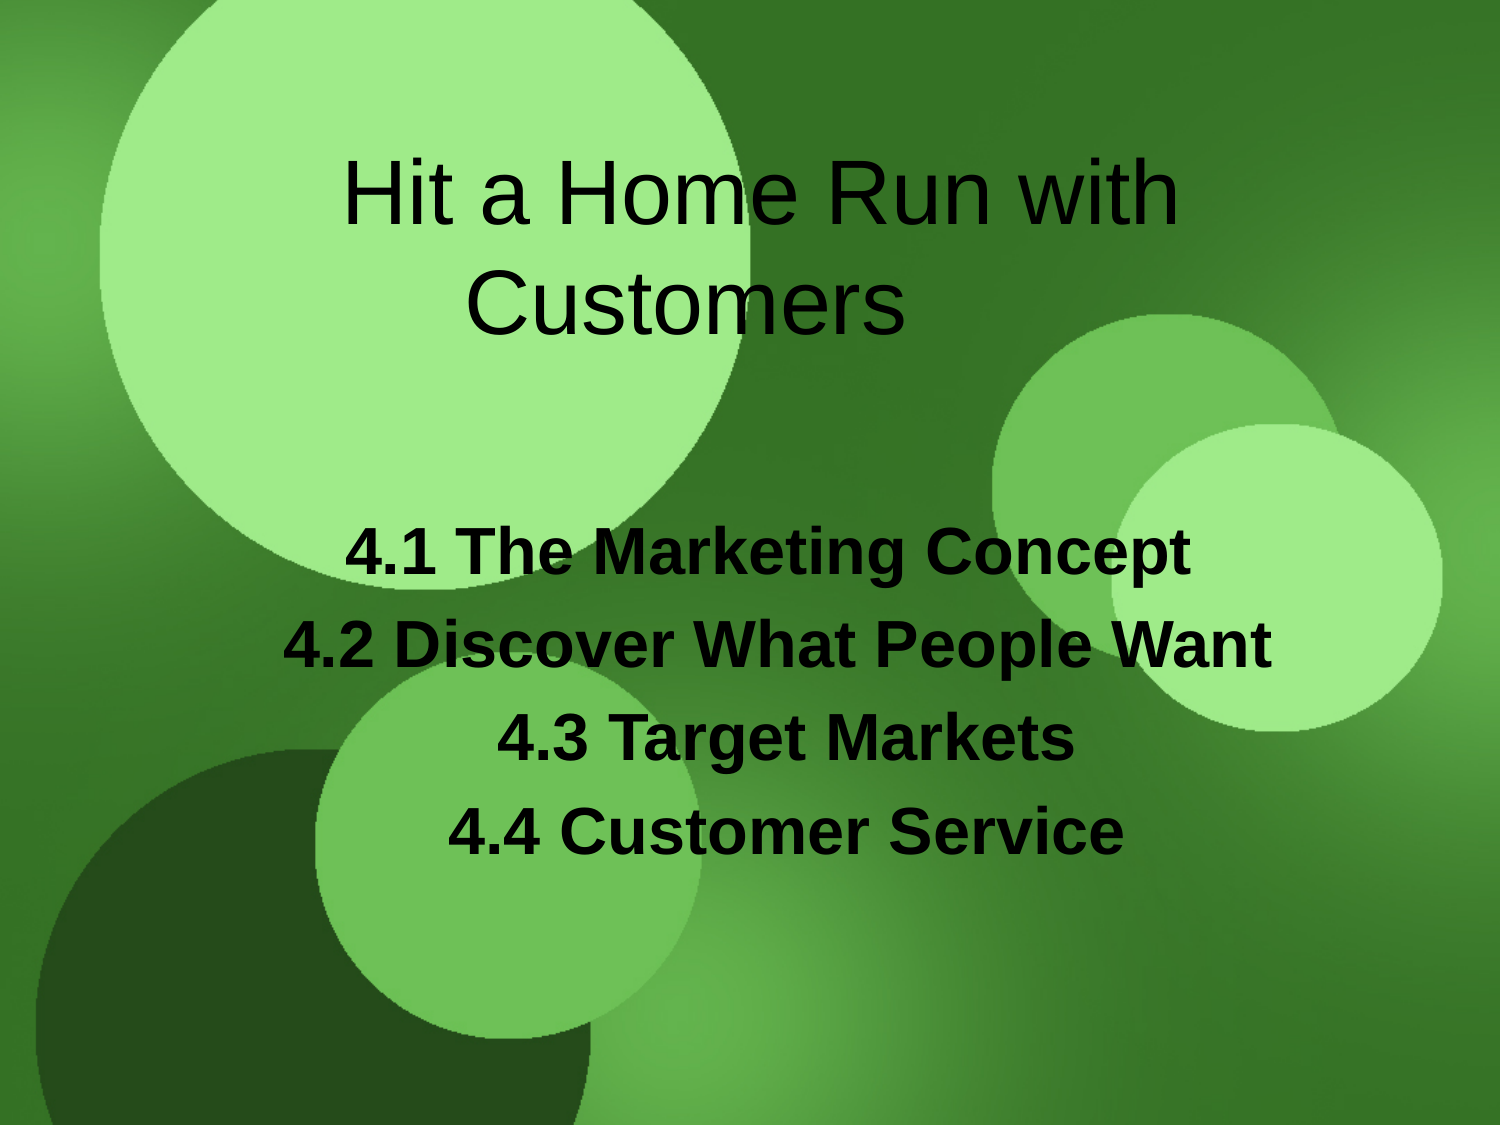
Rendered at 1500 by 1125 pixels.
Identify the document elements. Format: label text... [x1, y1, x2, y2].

title Hit a Home Run with Customers [124, 99, 1401, 386]
subtitle 4.1 The Marketing Concept 4.2 Discover What People Want 4.3 Target Markets 4.4 Customer Service [187, 499, 1388, 988]
picture [0, 0, 1500, 1125]
